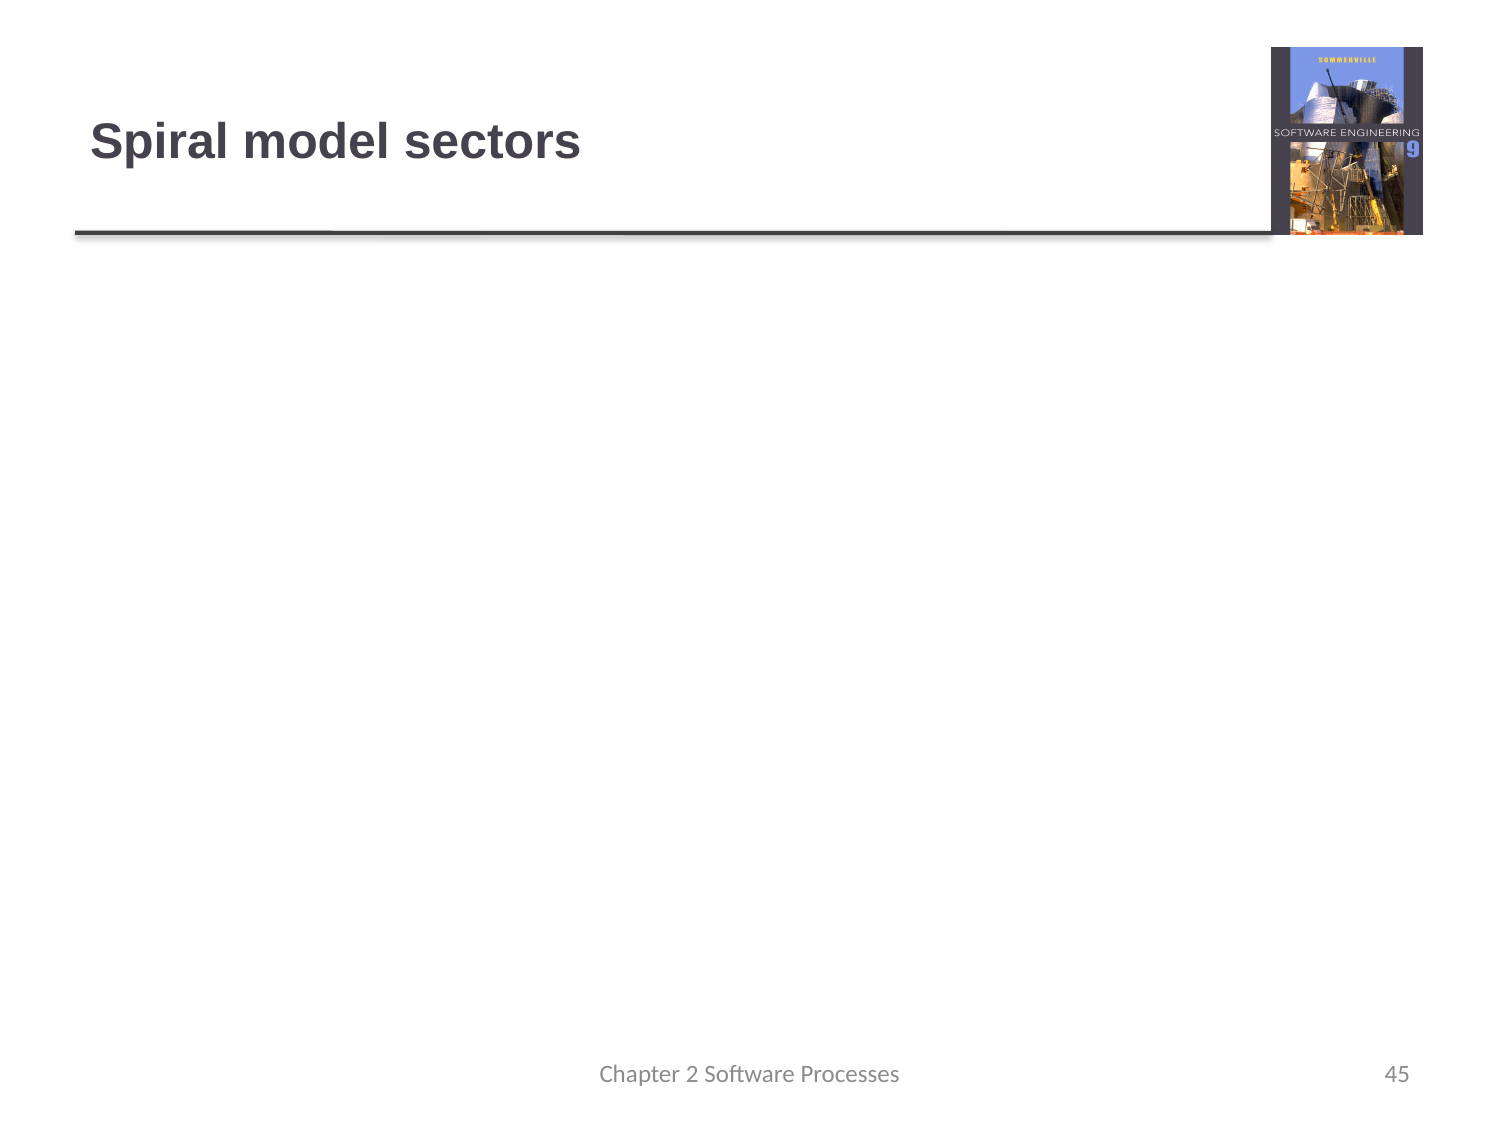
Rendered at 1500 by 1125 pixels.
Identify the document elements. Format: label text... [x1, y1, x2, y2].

footer Chapter 2 Software Processes [512, 1042, 988, 1103]
title Spiral model sectors [74, 44, 1272, 233]
slide_number 45 [1074, 1042, 1425, 1103]
picture [1272, 47, 1423, 235]
